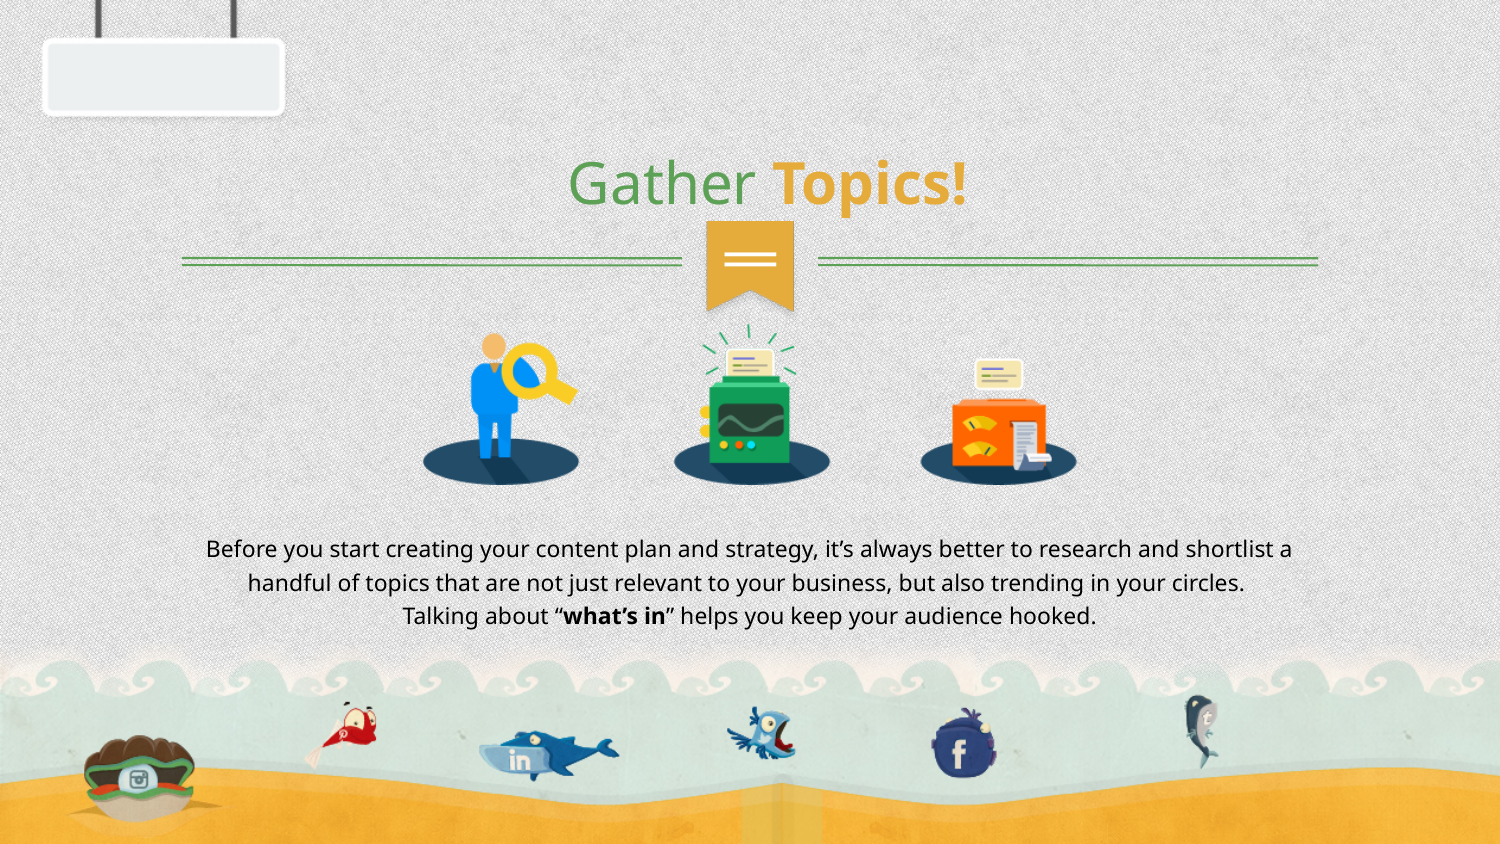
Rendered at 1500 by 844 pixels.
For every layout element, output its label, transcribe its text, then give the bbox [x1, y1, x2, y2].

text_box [181, 221, 1319, 323]
text_box Before you start creating your content plan and strategy, it’s always better to research and shortlist a handful of topics that are not just relevant to your business, but also trending in your circles. Talking about “what’s in” helps you keep your audience hooked. [168, 521, 1332, 637]
picture [0, 0, 1500, 844]
text_box Gather Topics! [553, 138, 1125, 220]
